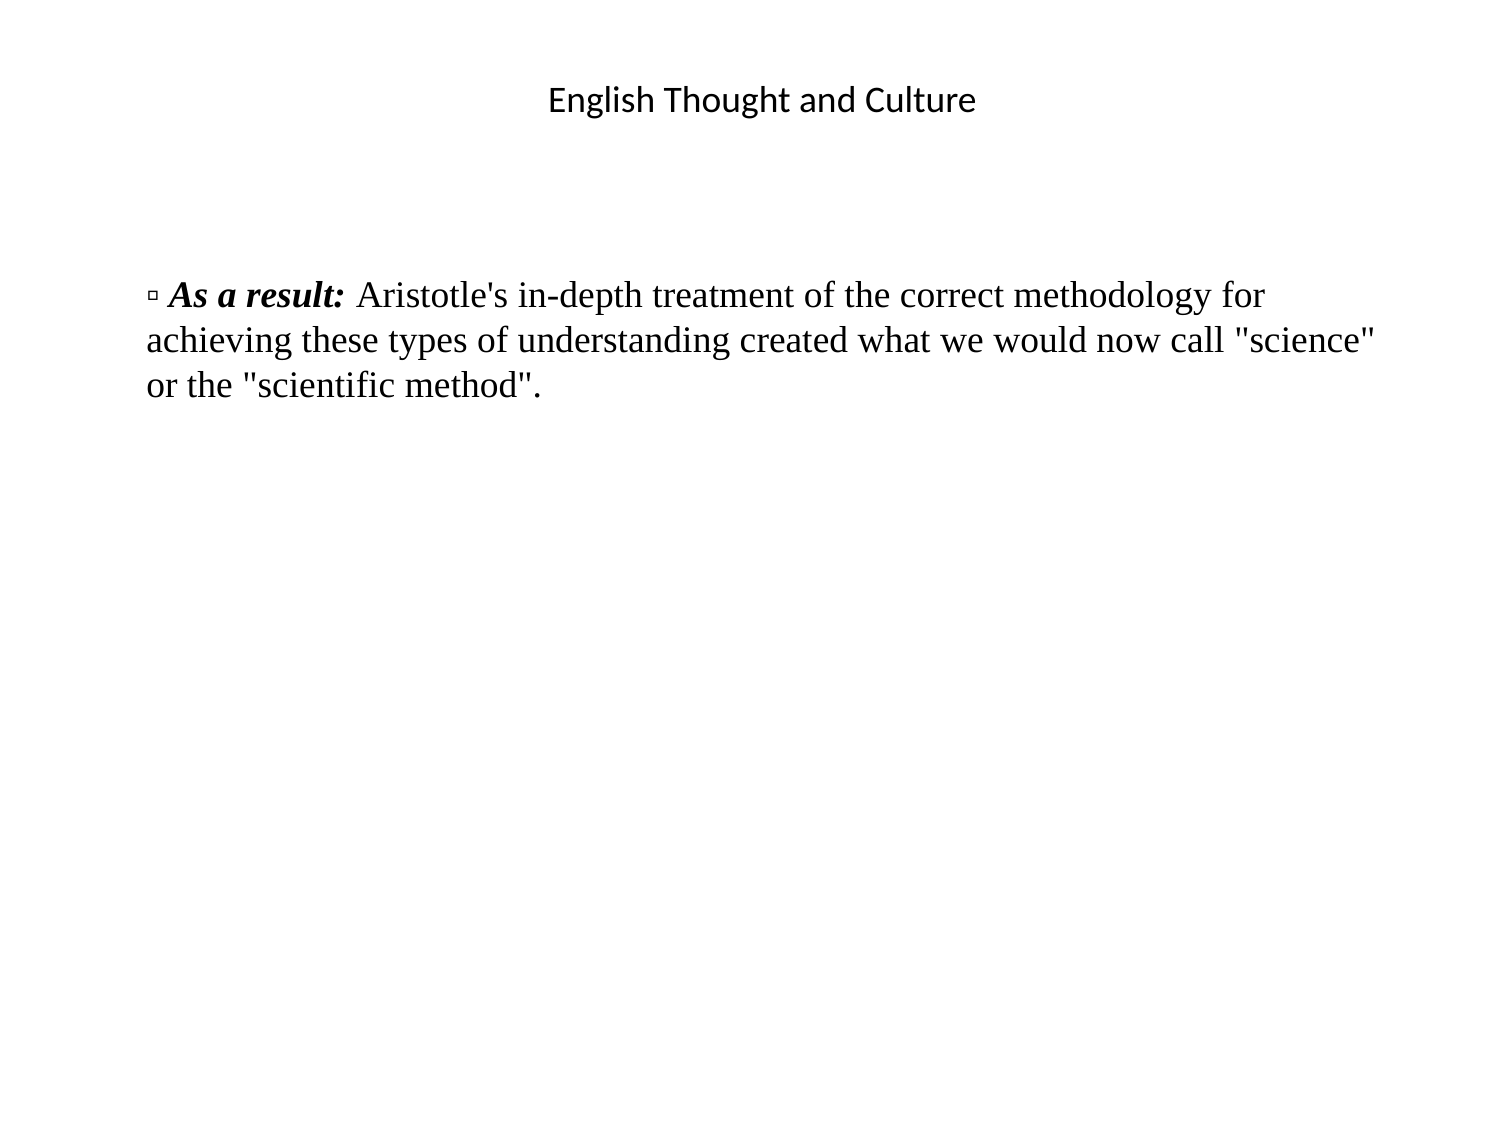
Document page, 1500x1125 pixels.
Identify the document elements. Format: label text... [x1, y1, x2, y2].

list ▫ As a result: Aristotle's in-depth treatment of the correct methodology for achieving these types of understanding created what we would now call "science" or the "scientific method". [75, 262, 1425, 1005]
title English Thought and Culture [100, 45, 1425, 149]
